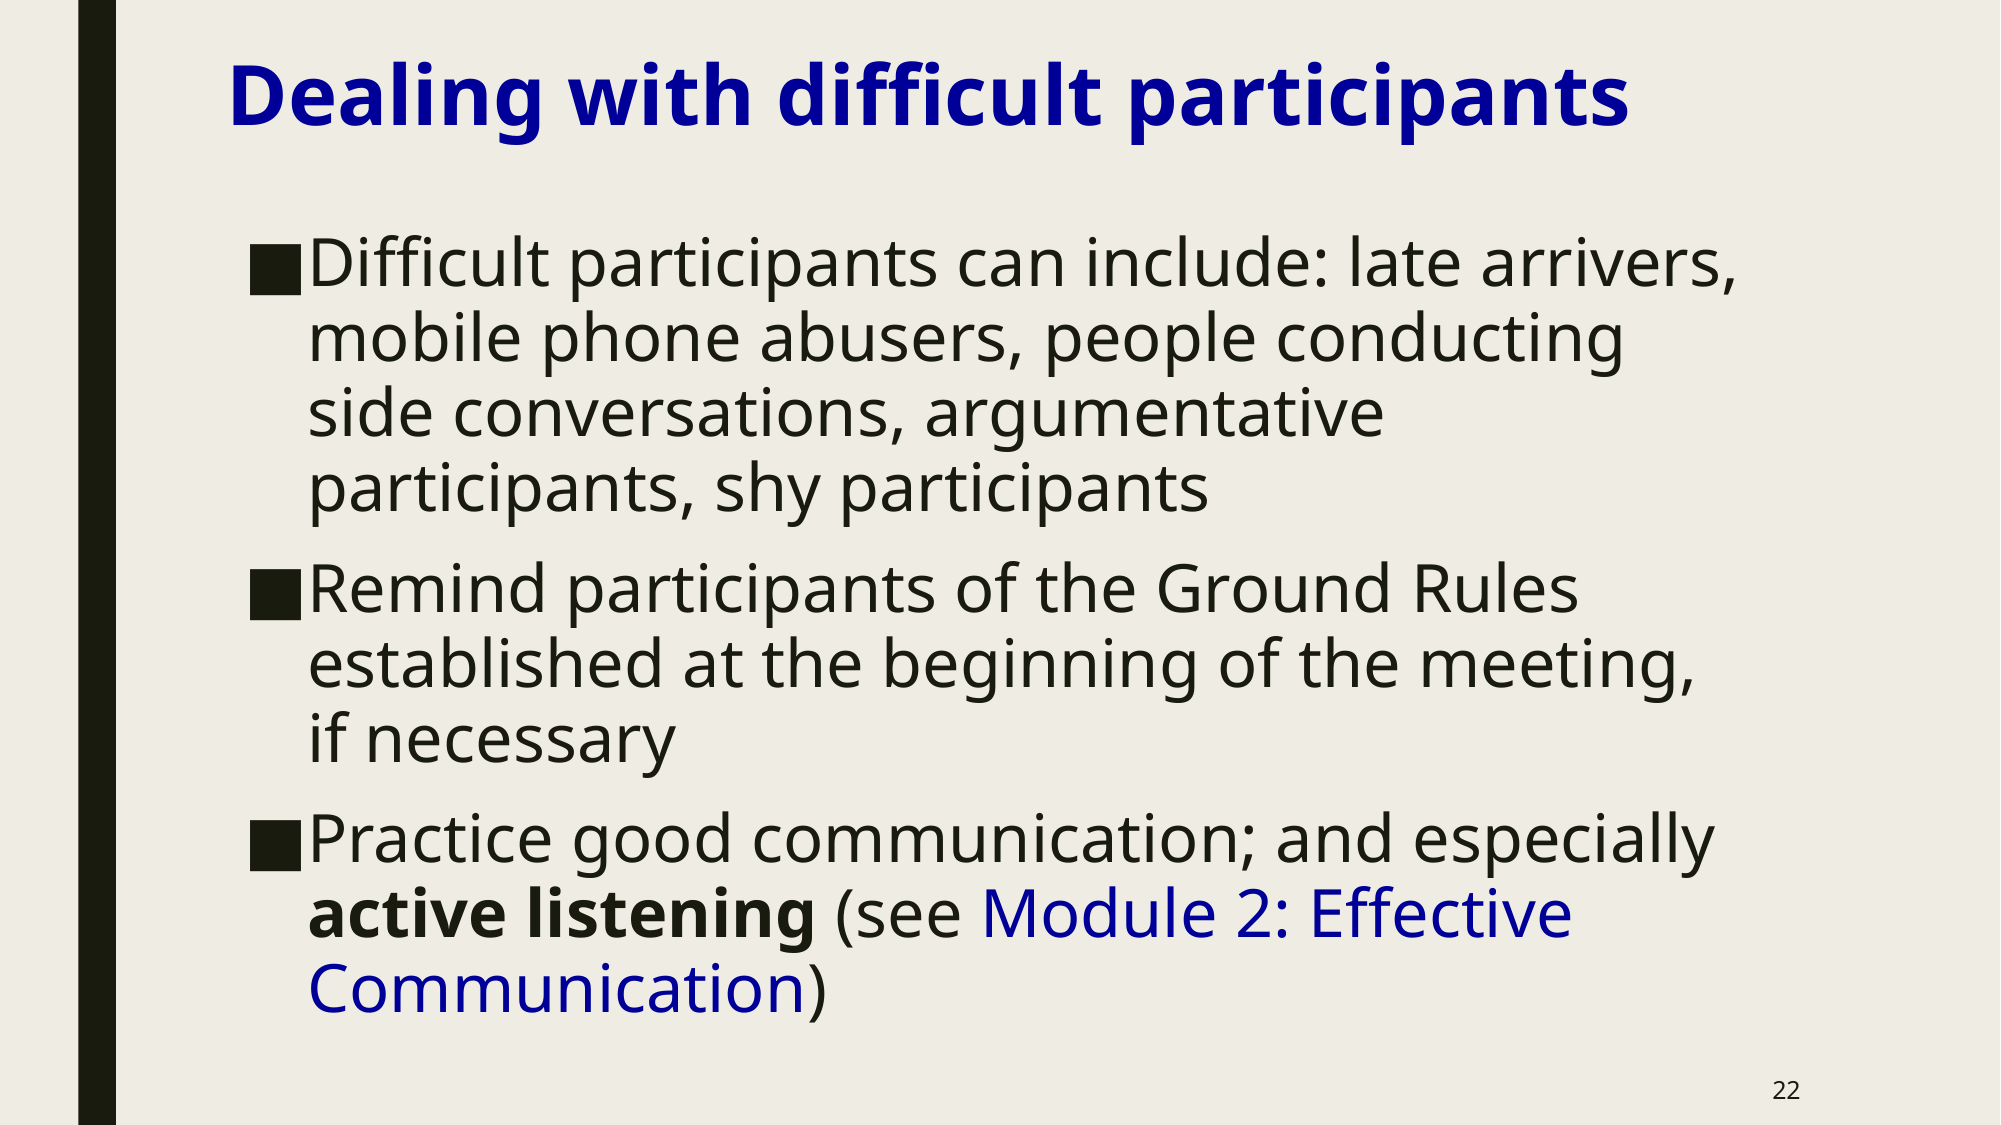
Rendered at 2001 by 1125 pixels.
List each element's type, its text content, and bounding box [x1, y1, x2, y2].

text_box Dealing with difficult participants [211, 46, 1816, 219]
text_box Difficult participants can include: late arrivers, mobile phone abusers, people conducting side conversations, argumentative participants, shy participants Remind participants of the Ground Rules established at the beginning of the meeting, if necessary Practice good communication; and especially active listening (see Module 2: Effective Communication) [229, 219, 1762, 1059]
slide_number 22 [1553, 1058, 1816, 1125]
